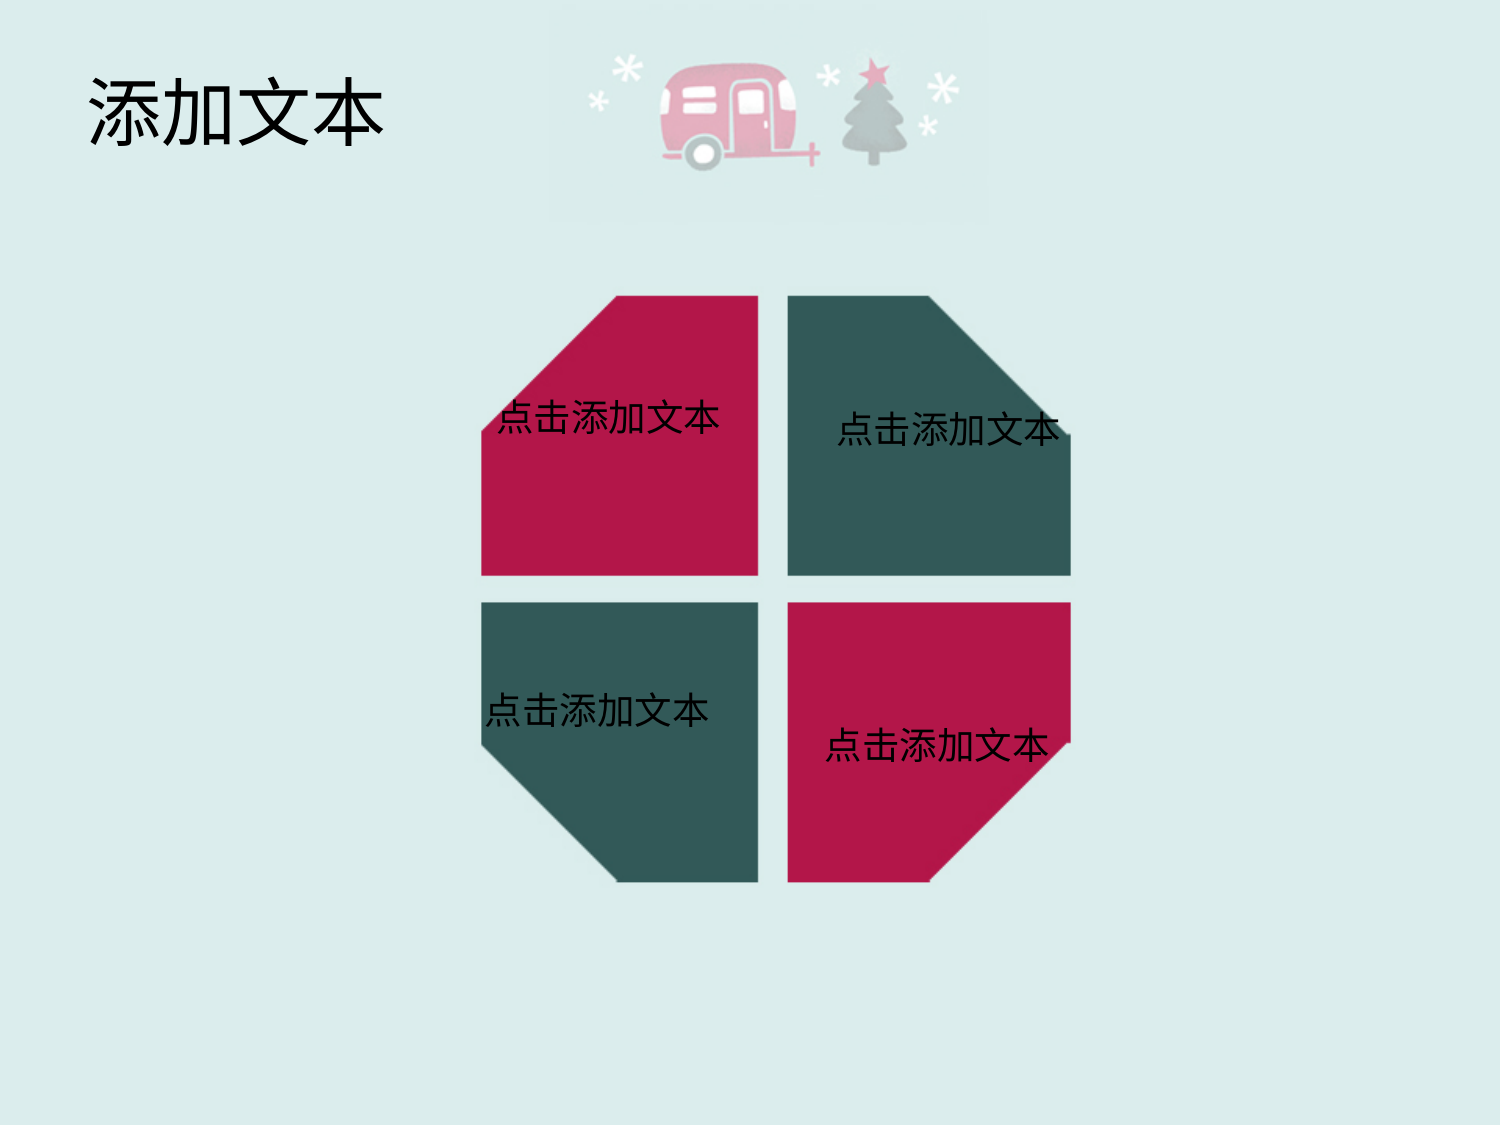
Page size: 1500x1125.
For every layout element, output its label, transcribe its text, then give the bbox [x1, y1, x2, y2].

text_box 点击添加文本 [481, 386, 737, 447]
text_box 点击添加文本 [821, 398, 1077, 459]
picture [0, 0, 1500, 1125]
text_box 添加文本 [72, 58, 402, 164]
text_box 点击添加文本 [809, 714, 1065, 775]
text_box 点击添加文本 [470, 679, 725, 740]
